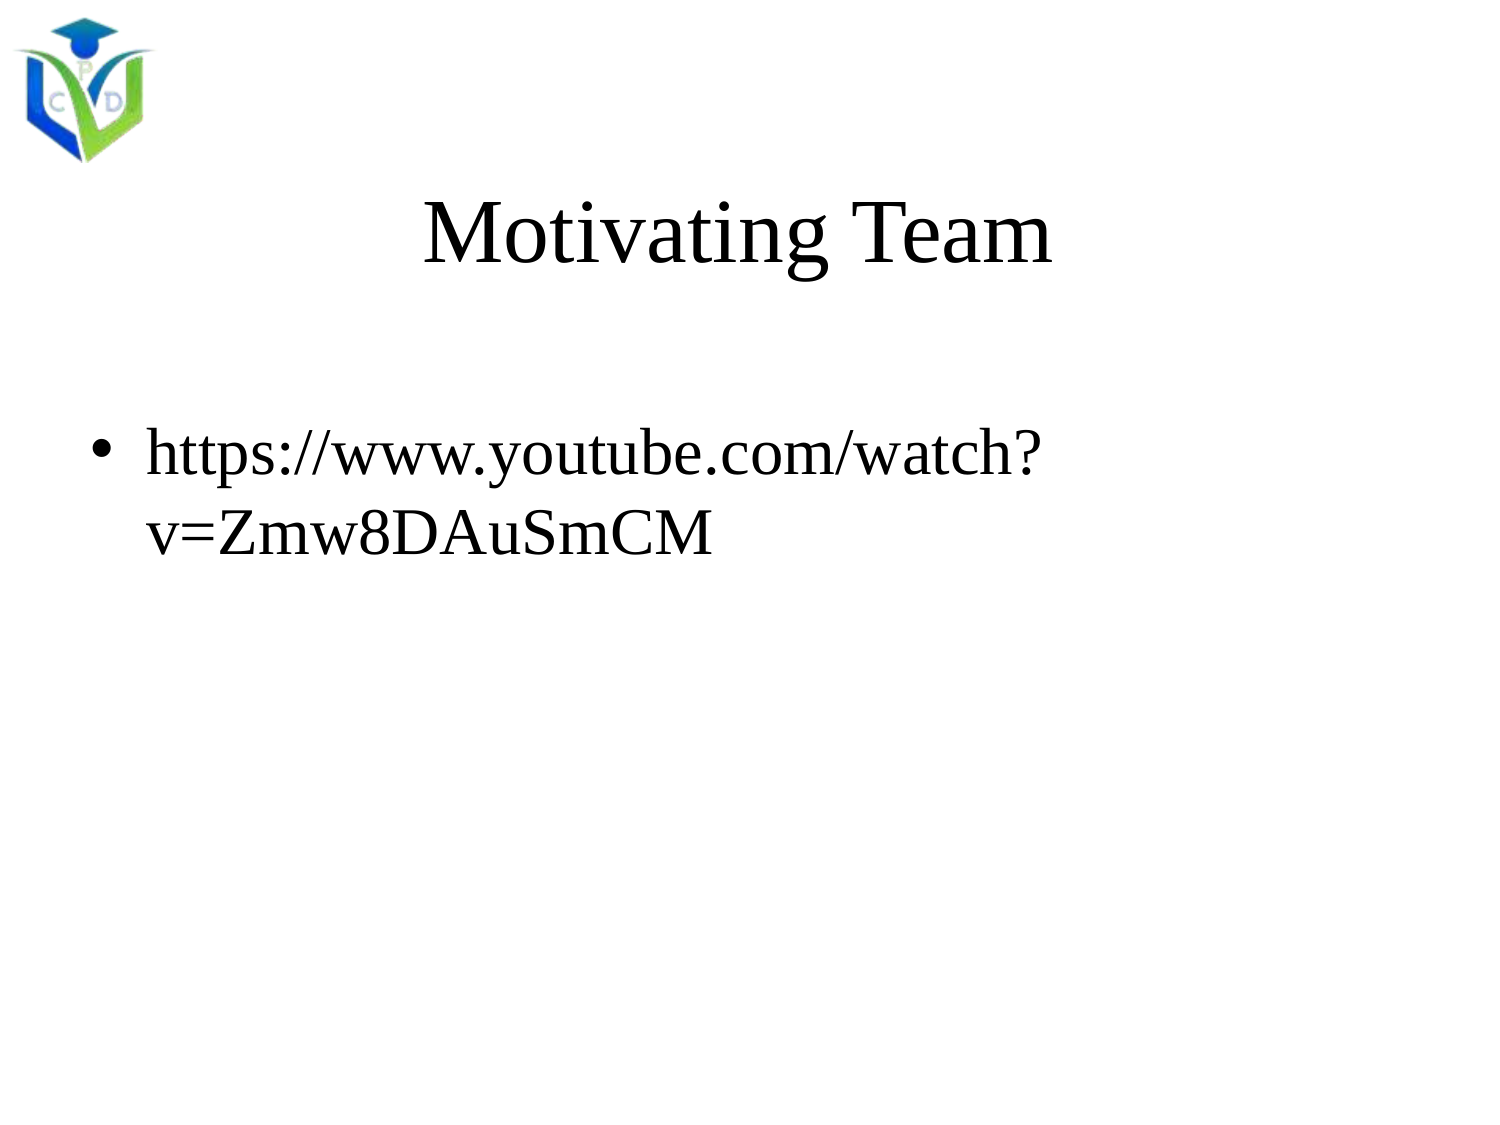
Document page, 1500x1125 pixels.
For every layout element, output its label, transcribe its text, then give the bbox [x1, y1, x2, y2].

title Motivating Team [75, 132, 1425, 321]
list https://www.youtube.com/watch?v=Zmw8DAuSmCM [75, 399, 1425, 1125]
picture [12, 17, 159, 163]
